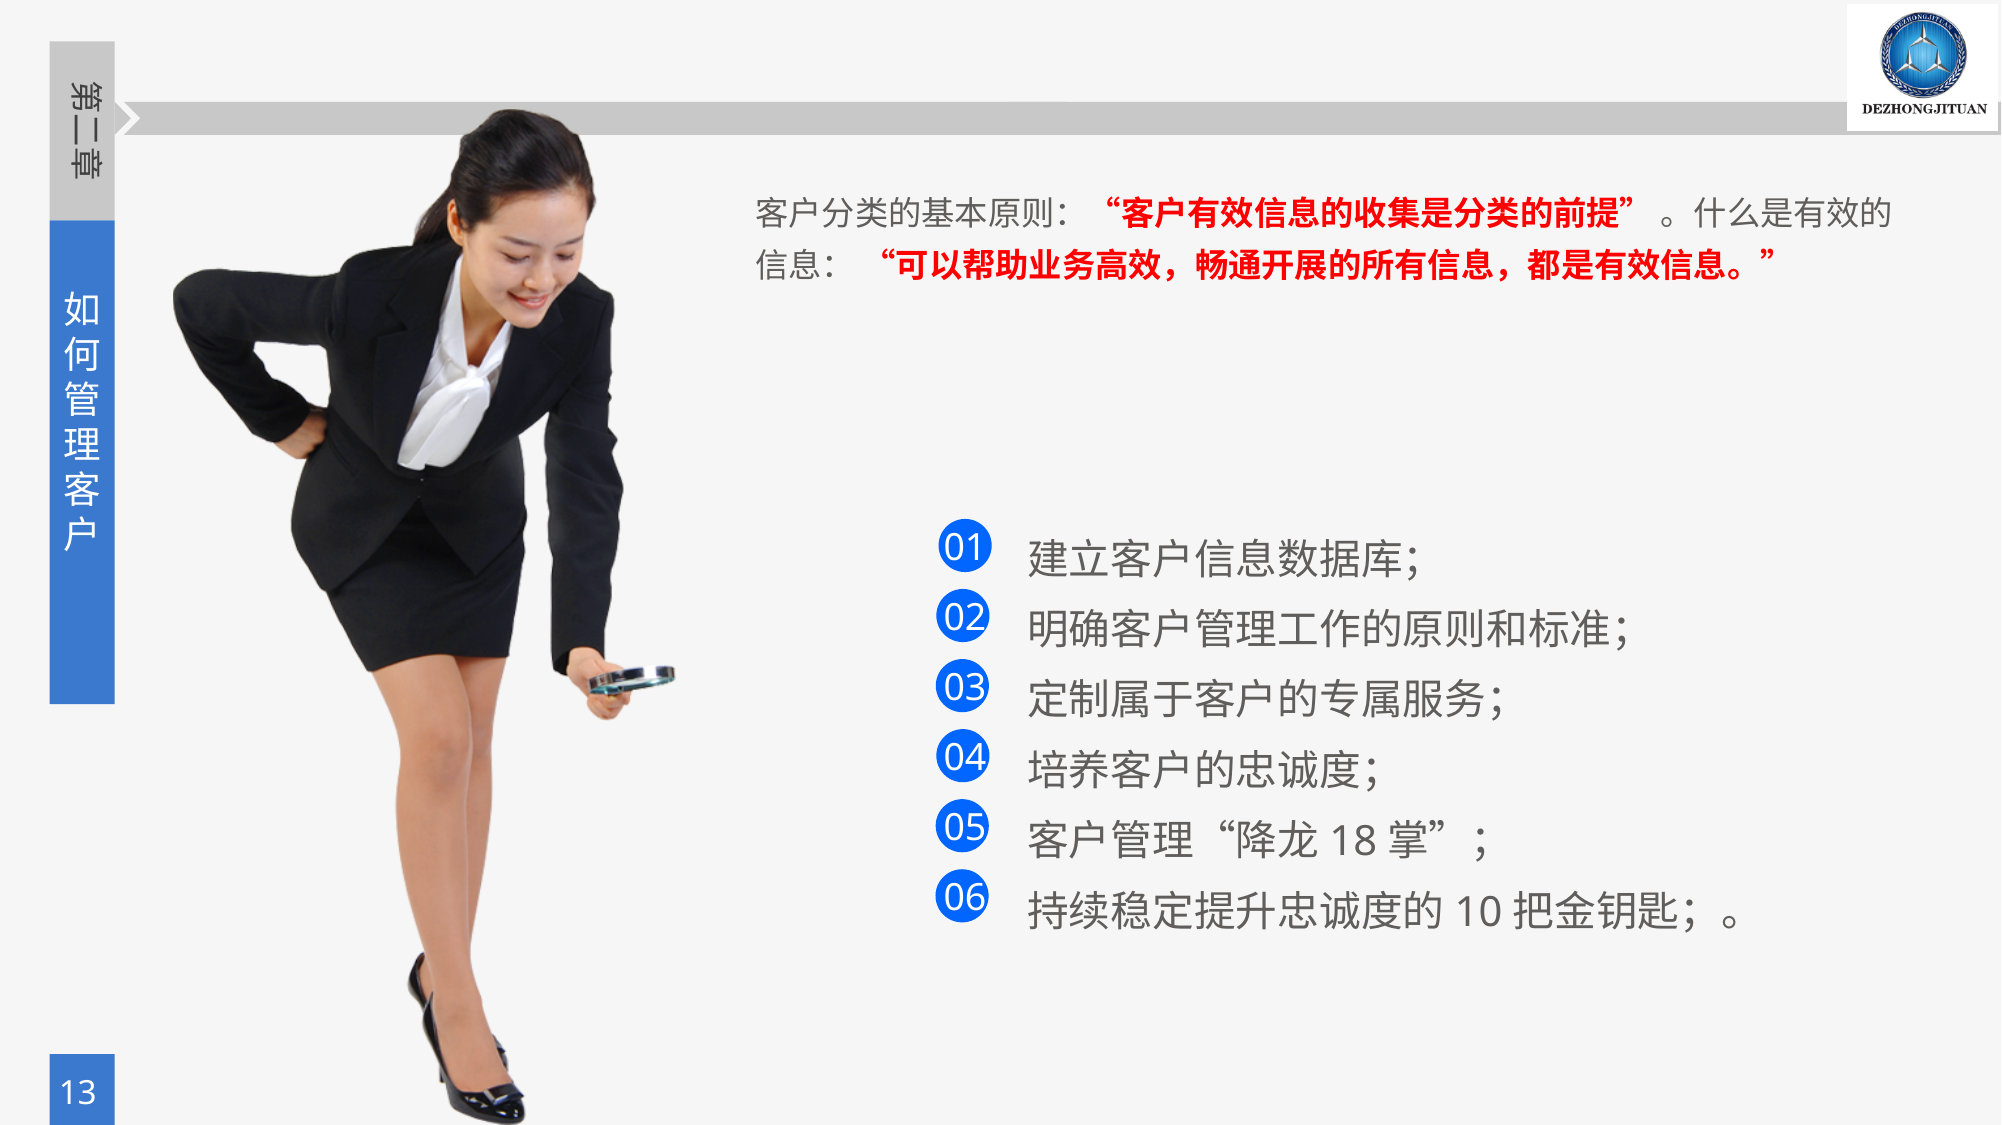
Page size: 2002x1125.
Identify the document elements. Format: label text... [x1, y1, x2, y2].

text_box 客户分类的基本原则：“客户有效信息的收集是分类的前提” 。什么是有效的信息： “可以帮助业务高效，畅通开展的所有信息，都是有效信息。” [740, 172, 1922, 292]
picture [173, 108, 676, 1125]
text_box 建立客户信息数据库； 明确客户管理工作的原则和标准； 定制属于客户的专属服务； 培养客户的忠诚度； 客户管理“降龙18掌”； 持续稳定提升忠诚度的10把金钥匙；。 [1012, 515, 1840, 942]
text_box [929, 514, 1001, 927]
text_box 如何管理客户 [48, 278, 120, 564]
picture [1847, 4, 1998, 131]
